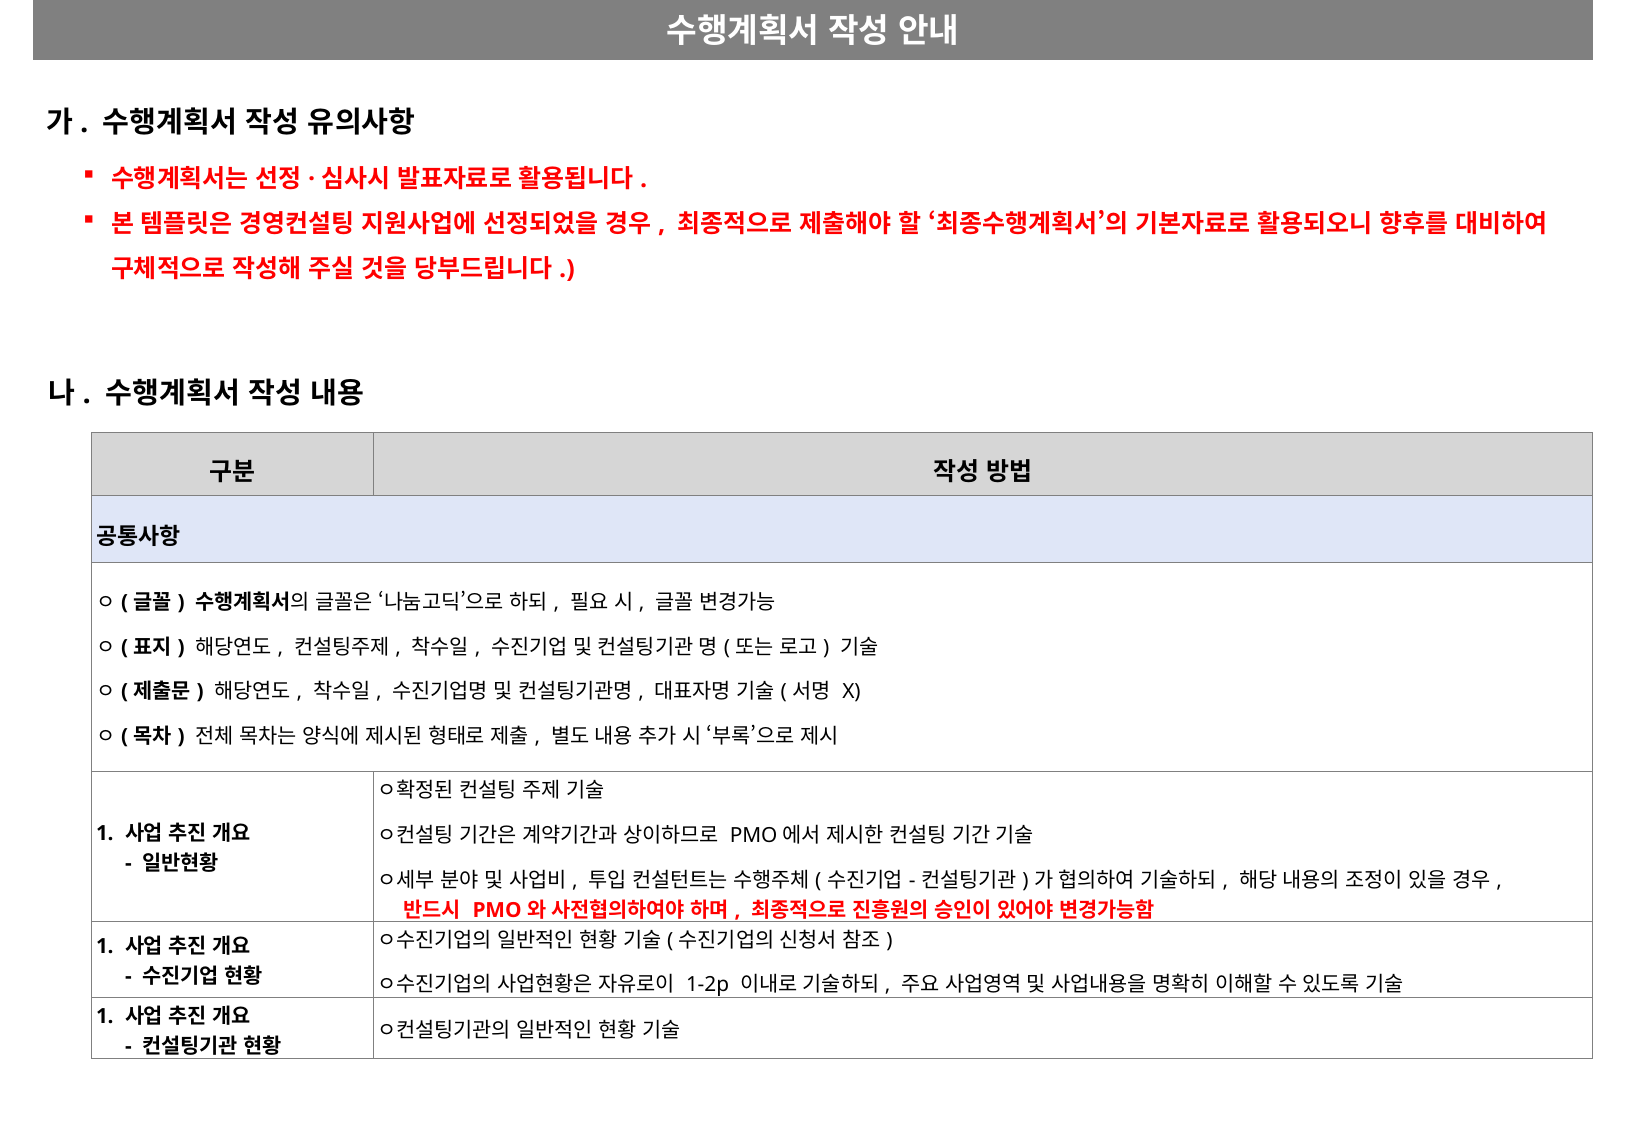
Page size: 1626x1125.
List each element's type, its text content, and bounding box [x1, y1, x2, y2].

text_box 나. 수행계획서 작성 내용 [33, 349, 380, 417]
text_box 수행계획서 작성 안내 [33, 0, 1593, 60]
table_cell 공통사항 [92, 496, 1592, 562]
table_cell ㅇ확정된 컨설팅 주제 기술 ㅇ컨설팅 기간은 계약기간과 상이하므로 PMO에서 제시한 컨설팅 기간 기술 ㅇ세부 분야 및 사업비, 투입 컨설턴트는 수행주체(수진기업-컨설팅기관)가 협의하여 기술하되, 해당 내용의 조정이 있을 경우, 반드시 PMO와 사전협의하여야 하며, 최종적으로 진흥원의 승인이 있어야 변경가능함 [374, 772, 1592, 921]
table_cell ㅇ수진기업의 일반적인 현황 기술(수진기업의 신청서 참조) ㅇ수진기업의 사업현황은 자유로이 1-2p 이내로 기술하되, 주요 사업영역 및 사업내용을 명확히 이해할 수 있도록 기술 [374, 922, 1592, 997]
table_cell ㅇ(글꼴) 수행계획서의 글꼴은 ‘나눔고딕’으로 하되, 필요 시, 글꼴 변경가능 ㅇ(표지) 해당연도, 컨설팅주제, 착수일, 수진기업 및 컨설팅기관 명(또는 로고) 기술 ㅇ(제출문) 해당연도, 착수일, 수진기업명 및 컨설팅기관명, 대표자명 기술(서명 X) ㅇ(목차) 전체 목차는 양식에 제시된 형태로 제출, 별도 내용 추가 시 ‘부록’으로 제시 [92, 563, 1592, 771]
text_box 수행계획서는 선정·심사시 발표자료로 활용됩니다. 본 템플릿은 경영컨설팅 지원사업에 선정되었을 경우, 최종적으로 제출해야 할 ‘최종수행계획서’의 기본자료로 활용되오니 향후를 대비하여 구체적으로 작성해 주실 것을 당부드립니다.) [68, 140, 1593, 335]
table_cell ㅇ컨설팅기관의 일반적인 현황 기술 [374, 998, 1592, 1058]
table_header 구분 [92, 433, 373, 495]
table_cell 1. 사업 추진 개요 - 일반현황 [92, 772, 373, 921]
text_box 가. 수행계획서 작성 유의사항 [31, 78, 431, 146]
table_header 작성 방법 [374, 433, 1592, 495]
table_cell 1. 사업 추진 개요 - 컨설팅기관 현황 [92, 998, 373, 1058]
table_cell 1. 사업 추진 개요 - 수진기업 현황 [92, 922, 373, 997]
